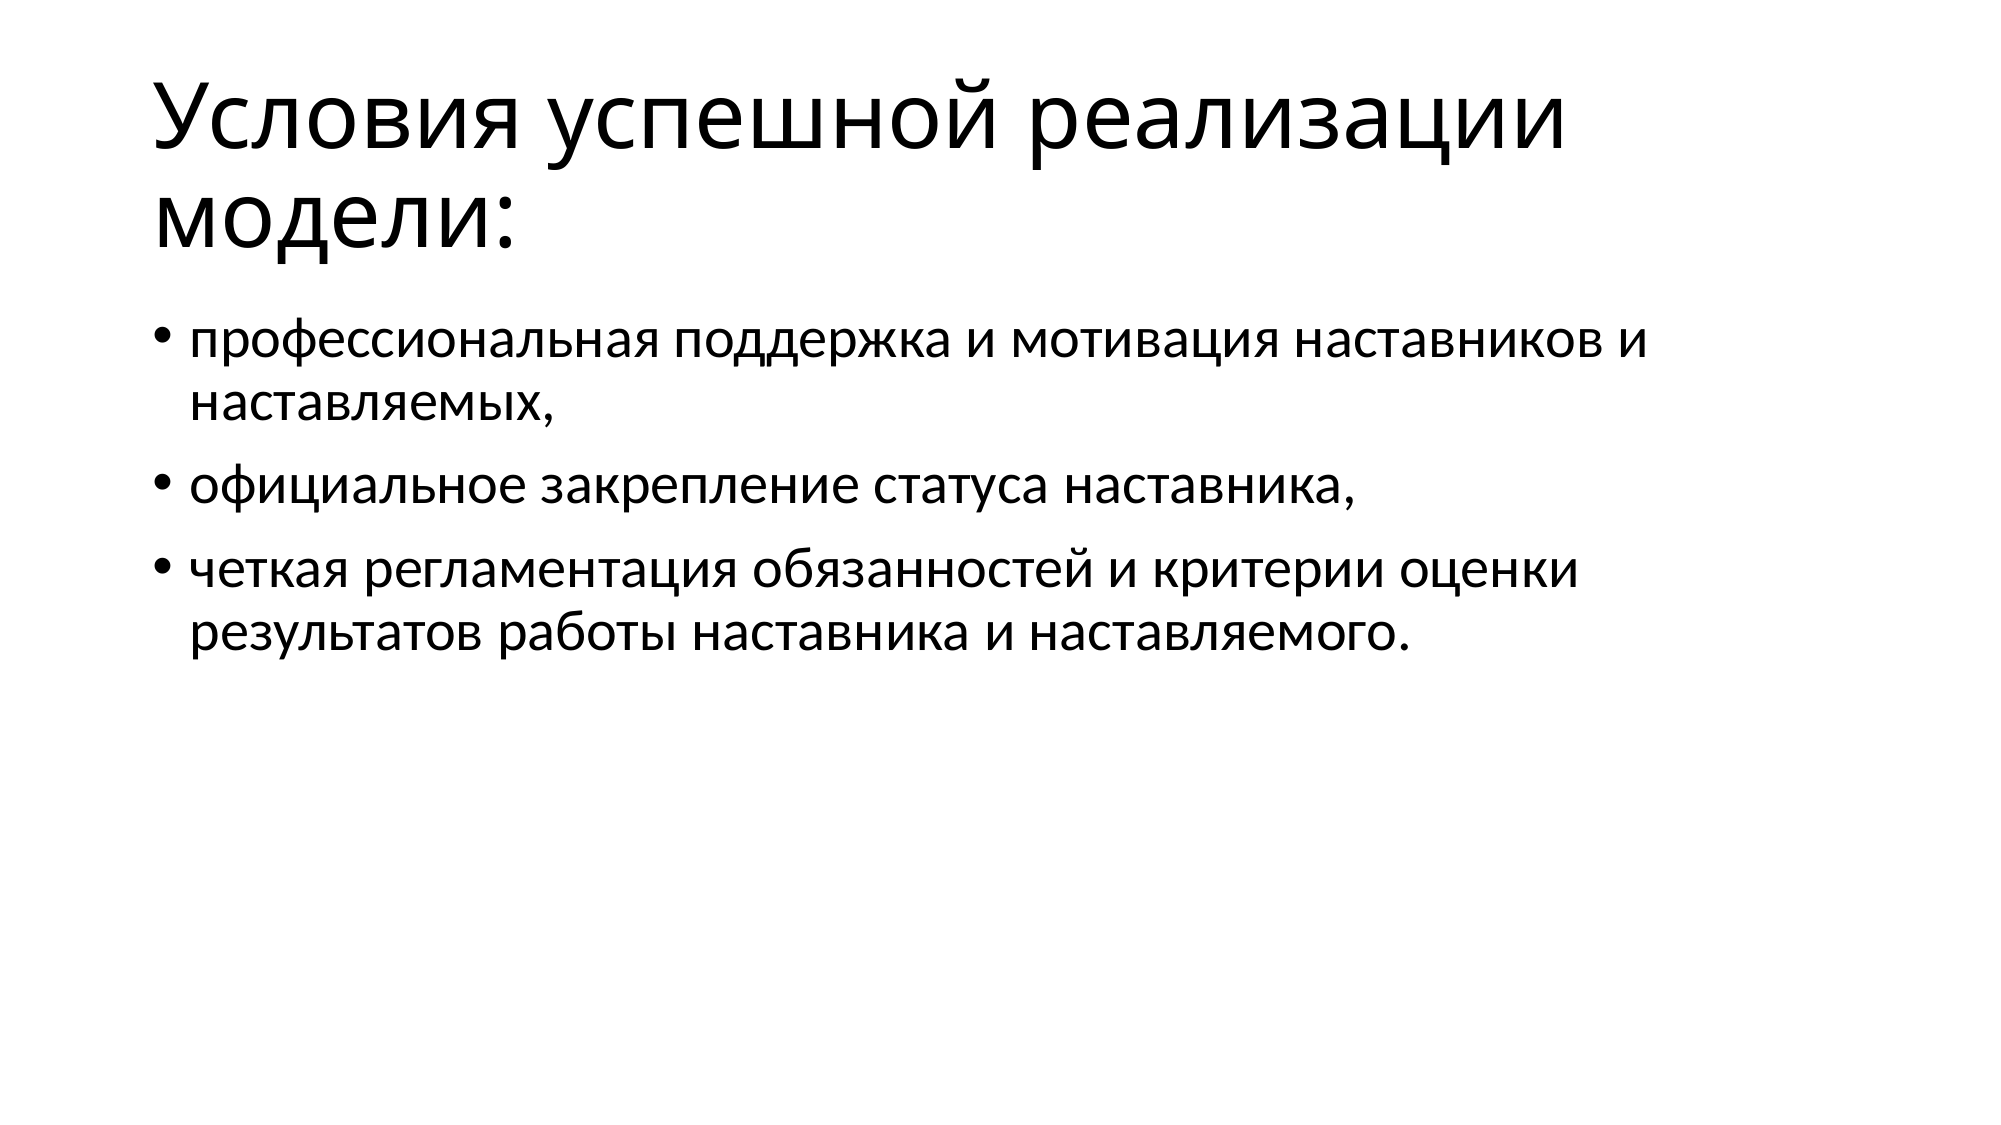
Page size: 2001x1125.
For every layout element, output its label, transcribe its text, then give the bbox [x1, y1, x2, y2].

list профессиональная поддержка и мотивация наставников и наставляемых, официальное закрепление статуса наставника, четкая регламентация обязанностей и критерии оценки результатов работы наставника и наставляемого. [137, 299, 1863, 1014]
title Условия успешной реализации модели: [137, 59, 1863, 278]
